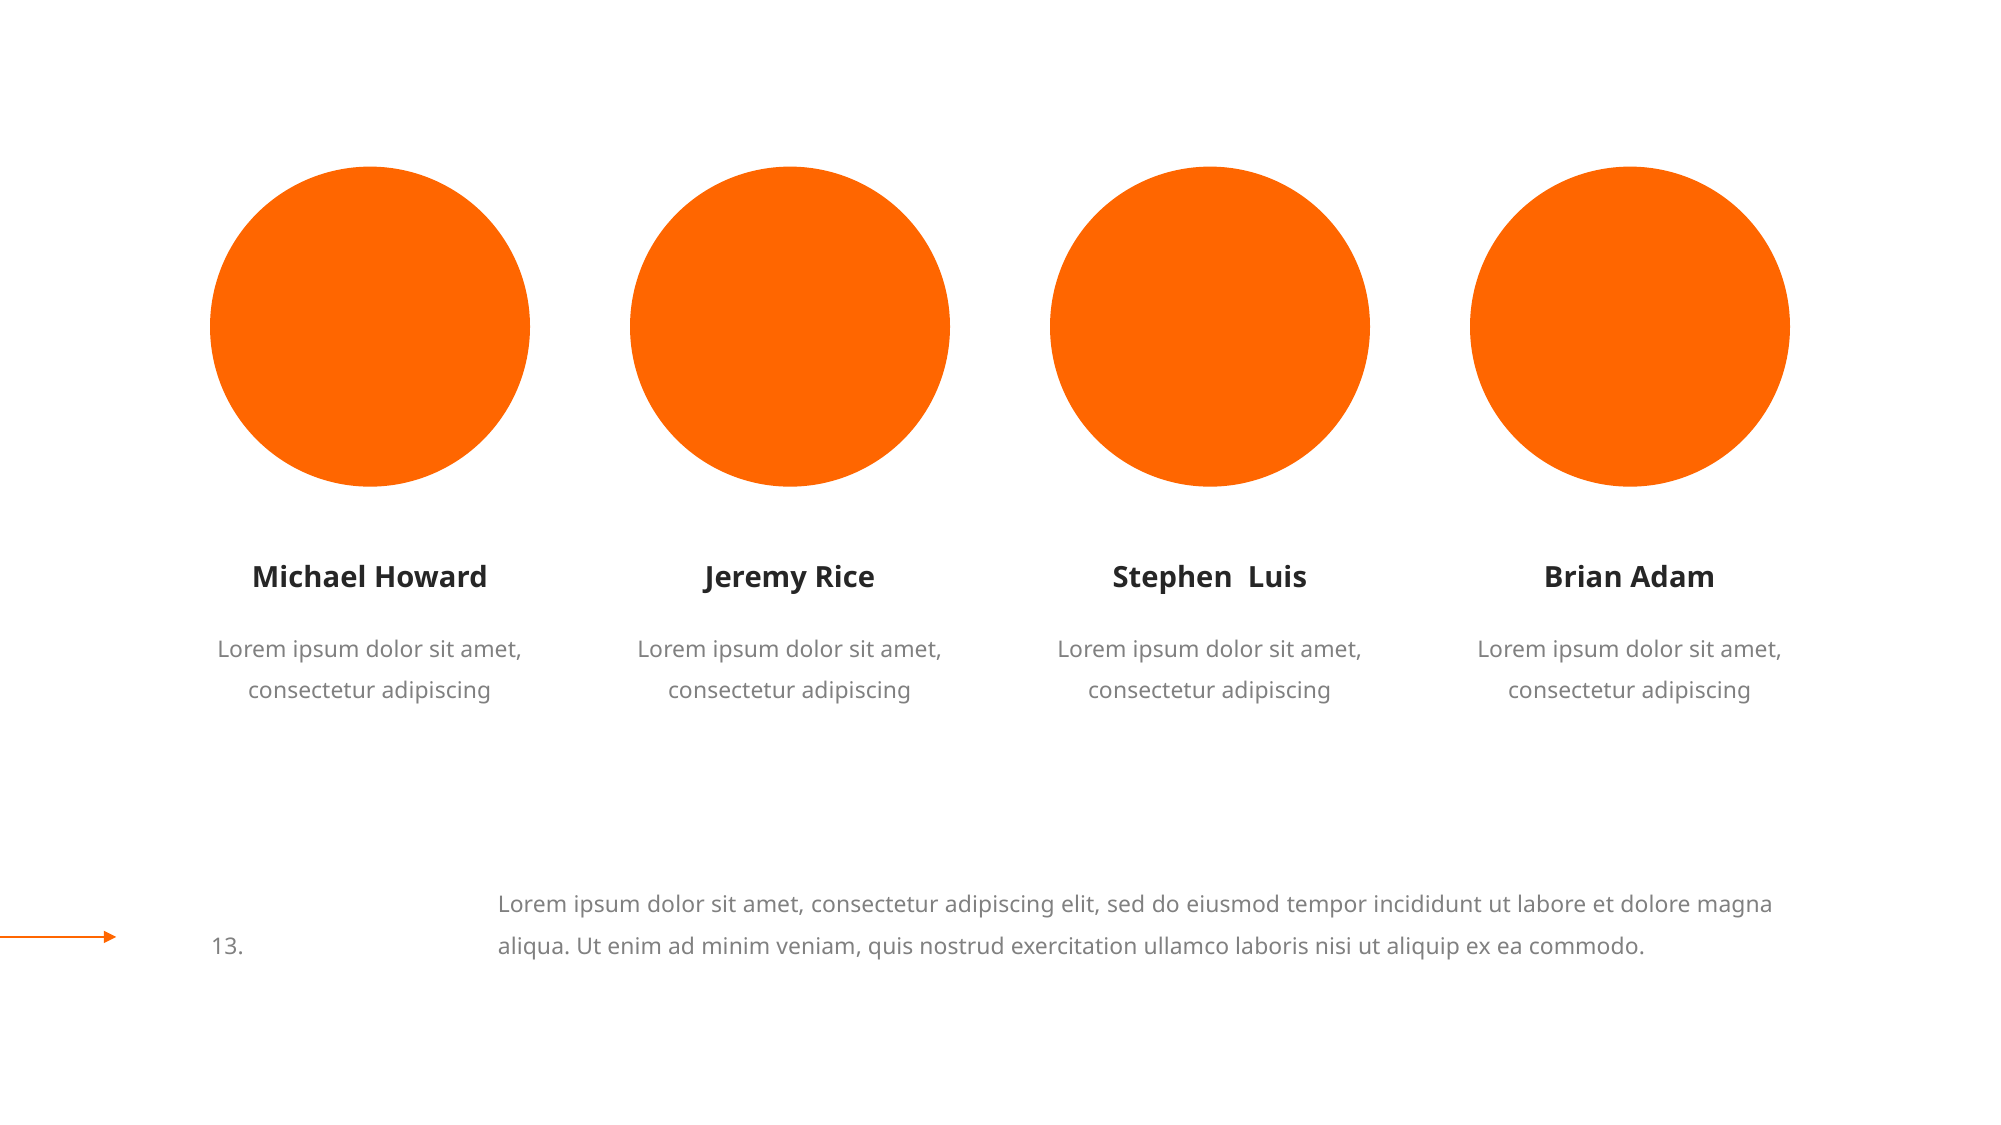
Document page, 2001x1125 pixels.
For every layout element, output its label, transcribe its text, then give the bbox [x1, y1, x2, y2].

text_box Lorem ipsum dolor sit amet, consectetur adipiscing [1033, 613, 1387, 711]
text_box Jeremy Rice [647, 550, 933, 601]
text_box Lorem ipsum dolor sit amet, consectetur adipiscing [1453, 613, 1807, 711]
text_box [628, 247, 650, 407]
text_box [289, 165, 451, 187]
text_box Lorem ipsum dolor sit amet, consectetur adipiscing elit, sed do eiusmod tempor incididunt ut labore et dolore magna aliqua. Ut enim ad minim veniam, quis nostrud exercitation ullamco laboris nisi ut aliquip ex ea commodo. [483, 868, 1790, 967]
text_box [1549, 466, 1711, 488]
text_box [1770, 247, 1792, 407]
text_box [1048, 247, 1070, 407]
picture [1490, 187, 1770, 466]
text_box [510, 247, 532, 407]
picture [1070, 187, 1350, 466]
text_box Michael Howard [227, 550, 513, 601]
text_box [289, 466, 451, 488]
text_box [930, 247, 952, 407]
text_box [1549, 165, 1711, 187]
text_box [1129, 466, 1291, 488]
text_box [1350, 247, 1372, 407]
text_box [709, 466, 871, 488]
text_box Lorem ipsum dolor sit amet, consectetur adipiscing [613, 613, 967, 711]
text_box [1468, 247, 1490, 407]
picture [650, 187, 930, 466]
picture [230, 187, 510, 466]
text_box Brian Adam [1487, 550, 1773, 601]
text_box [208, 247, 230, 407]
text_box Stephen Luis [1067, 550, 1353, 601]
text_box [709, 165, 871, 187]
text_box 13. [196, 910, 276, 967]
text_box [1129, 165, 1291, 187]
text_box Lorem ipsum dolor sit amet, consectetur adipiscing [193, 613, 547, 711]
